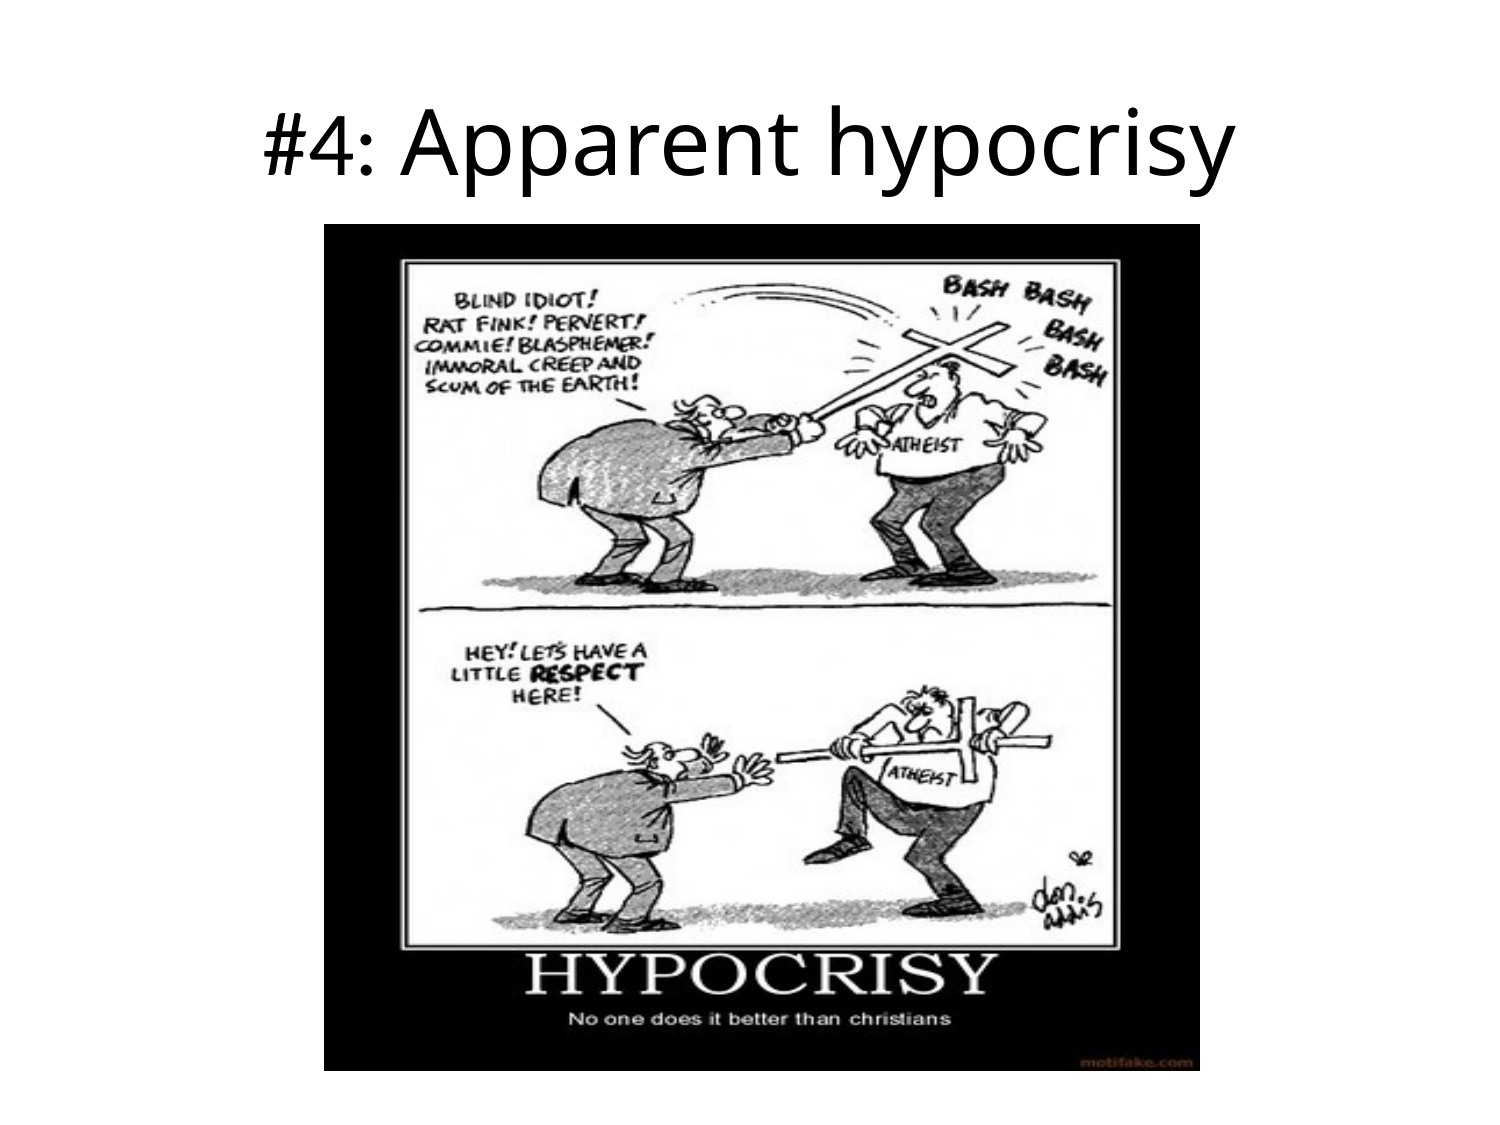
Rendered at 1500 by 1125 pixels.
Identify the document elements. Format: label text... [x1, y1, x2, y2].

picture [324, 224, 1201, 1071]
title #4: Apparent hypocrisy [75, 45, 1425, 233]
